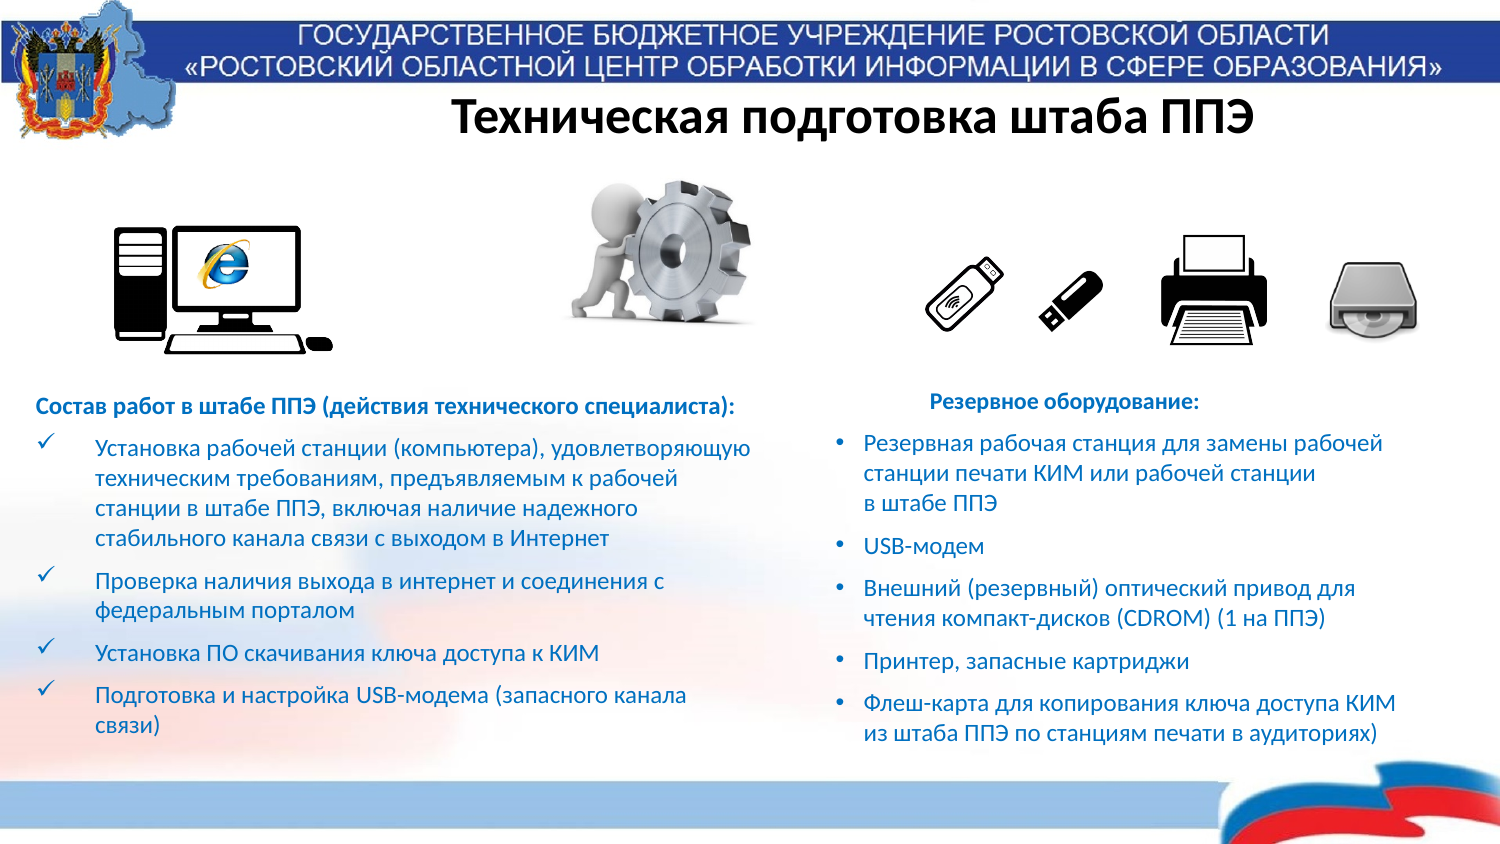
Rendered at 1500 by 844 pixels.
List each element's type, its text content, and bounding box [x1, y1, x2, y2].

picture [0, 0, 1500, 844]
text_box Состав работ в штабе ППЭ (действия технического специалиста): Установка рабочей станции (компьютера), удовлетворяющую техническим требованиям, предъявляемым к рабочей станции в штабе ППЭ, включая наличие надежного стабильного канала связи с выходом в Интернет Проверка наличия выхода в интернет и соединения с федеральным порталом Установка ПО скачивания ключа доступа к КИМ Подготовка и настройка USB-модема (запасного канала связи) [21, 381, 768, 747]
title Техническая подготовка штаба ППЭ [206, 35, 1500, 199]
text_box Резервное оборудование: [914, 377, 1326, 422]
text_box Резервная рабочая станция для замены рабочей станции печати КИМ или рабочей станции в штабе ППЭ USB-модем Внешний (резервный) оптический привод для чтения компакт-дисков (CDROM) (1 на ППЭ) Принтер, запасные картриджи Флеш-карта для копирования ключа доступа КИМ из штаба ППЭ по станциям печати в аудиториях) [820, 419, 1413, 797]
